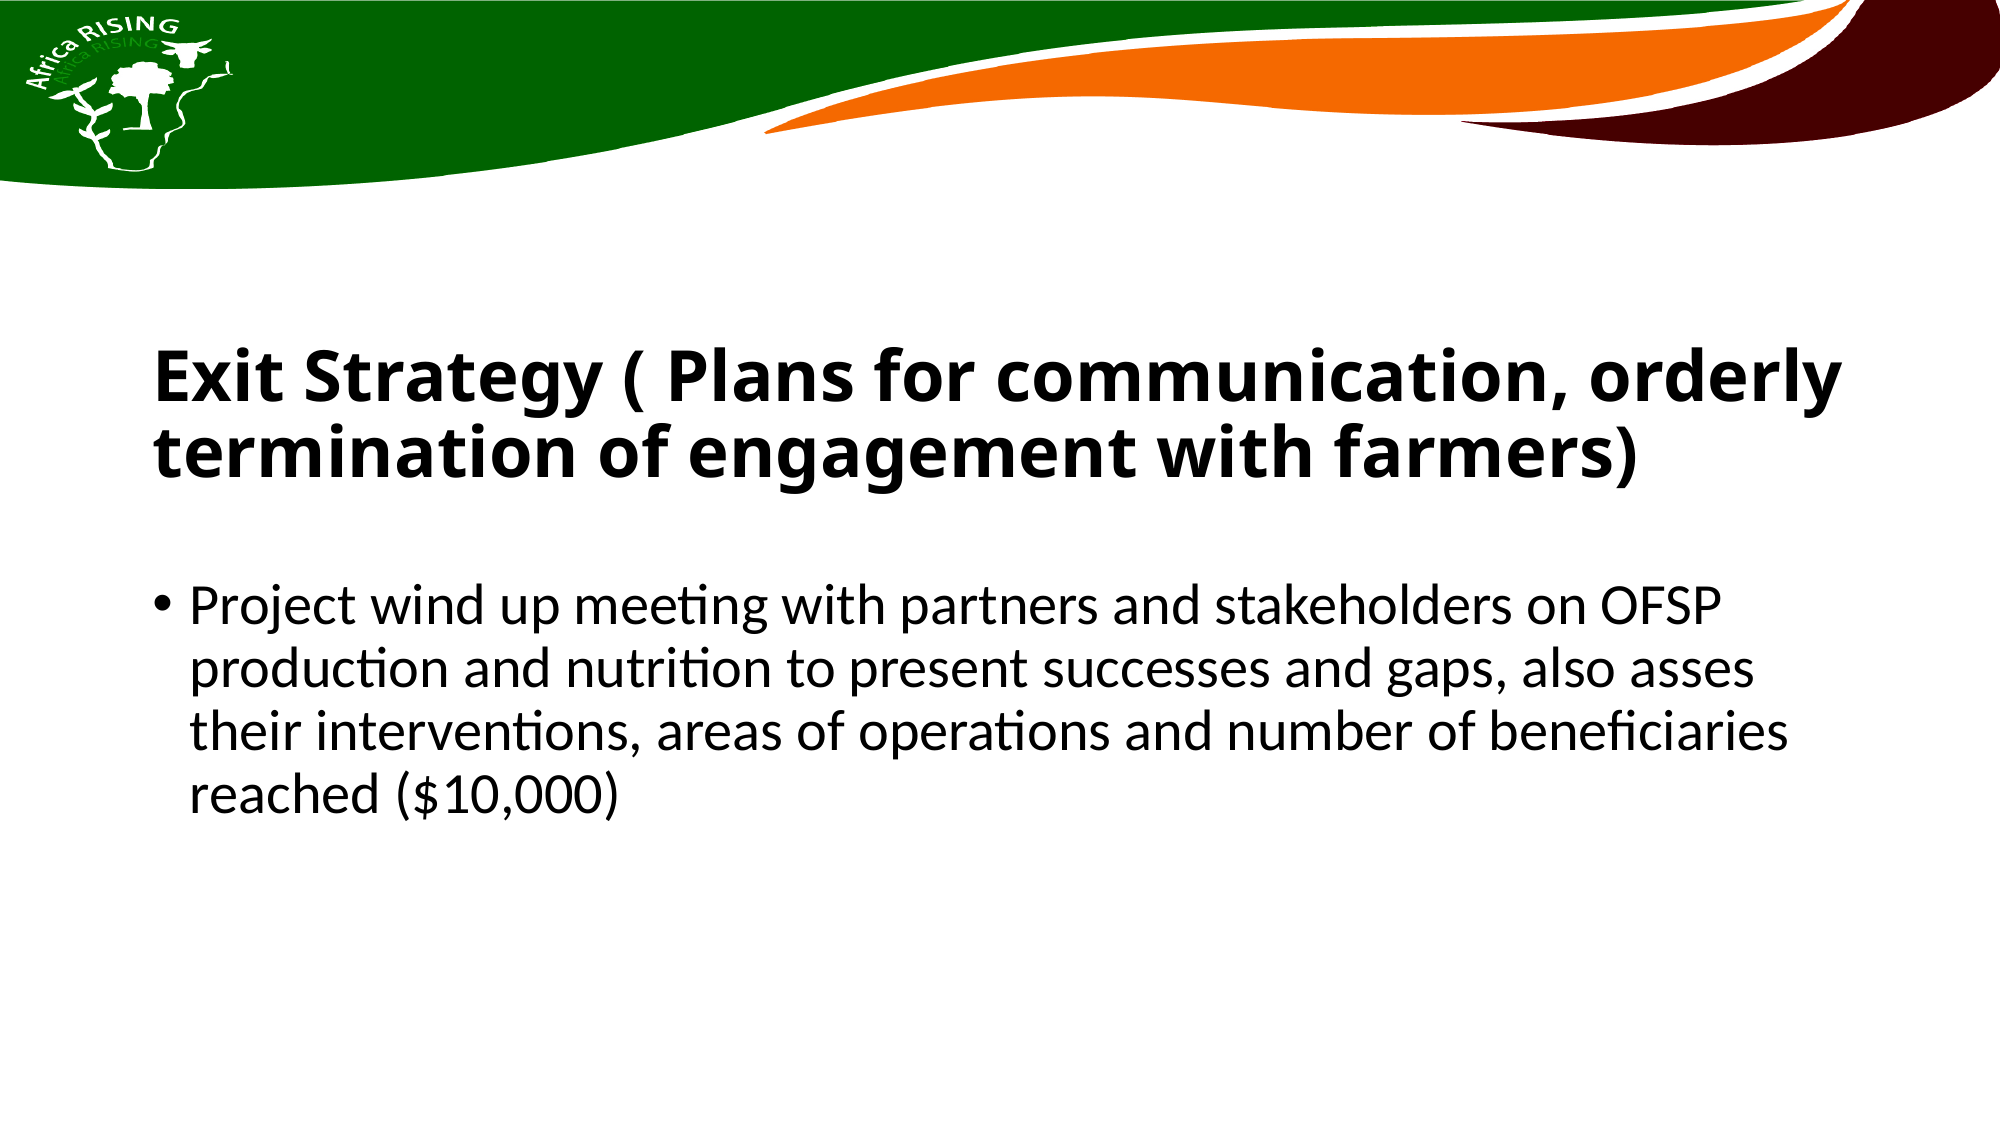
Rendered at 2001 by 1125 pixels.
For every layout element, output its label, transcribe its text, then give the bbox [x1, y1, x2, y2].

picture [0, 0, 2000, 190]
list Project wind up meeting with partners and stakeholders on OFSP production and nutrition to present successes and gaps, also asses their interventions, areas of operations and number of beneficiaries reached ($10,000) [137, 566, 1863, 892]
title Exit Strategy ( Plans for communication, orderly termination of engagement with farmers) [137, 307, 1863, 526]
